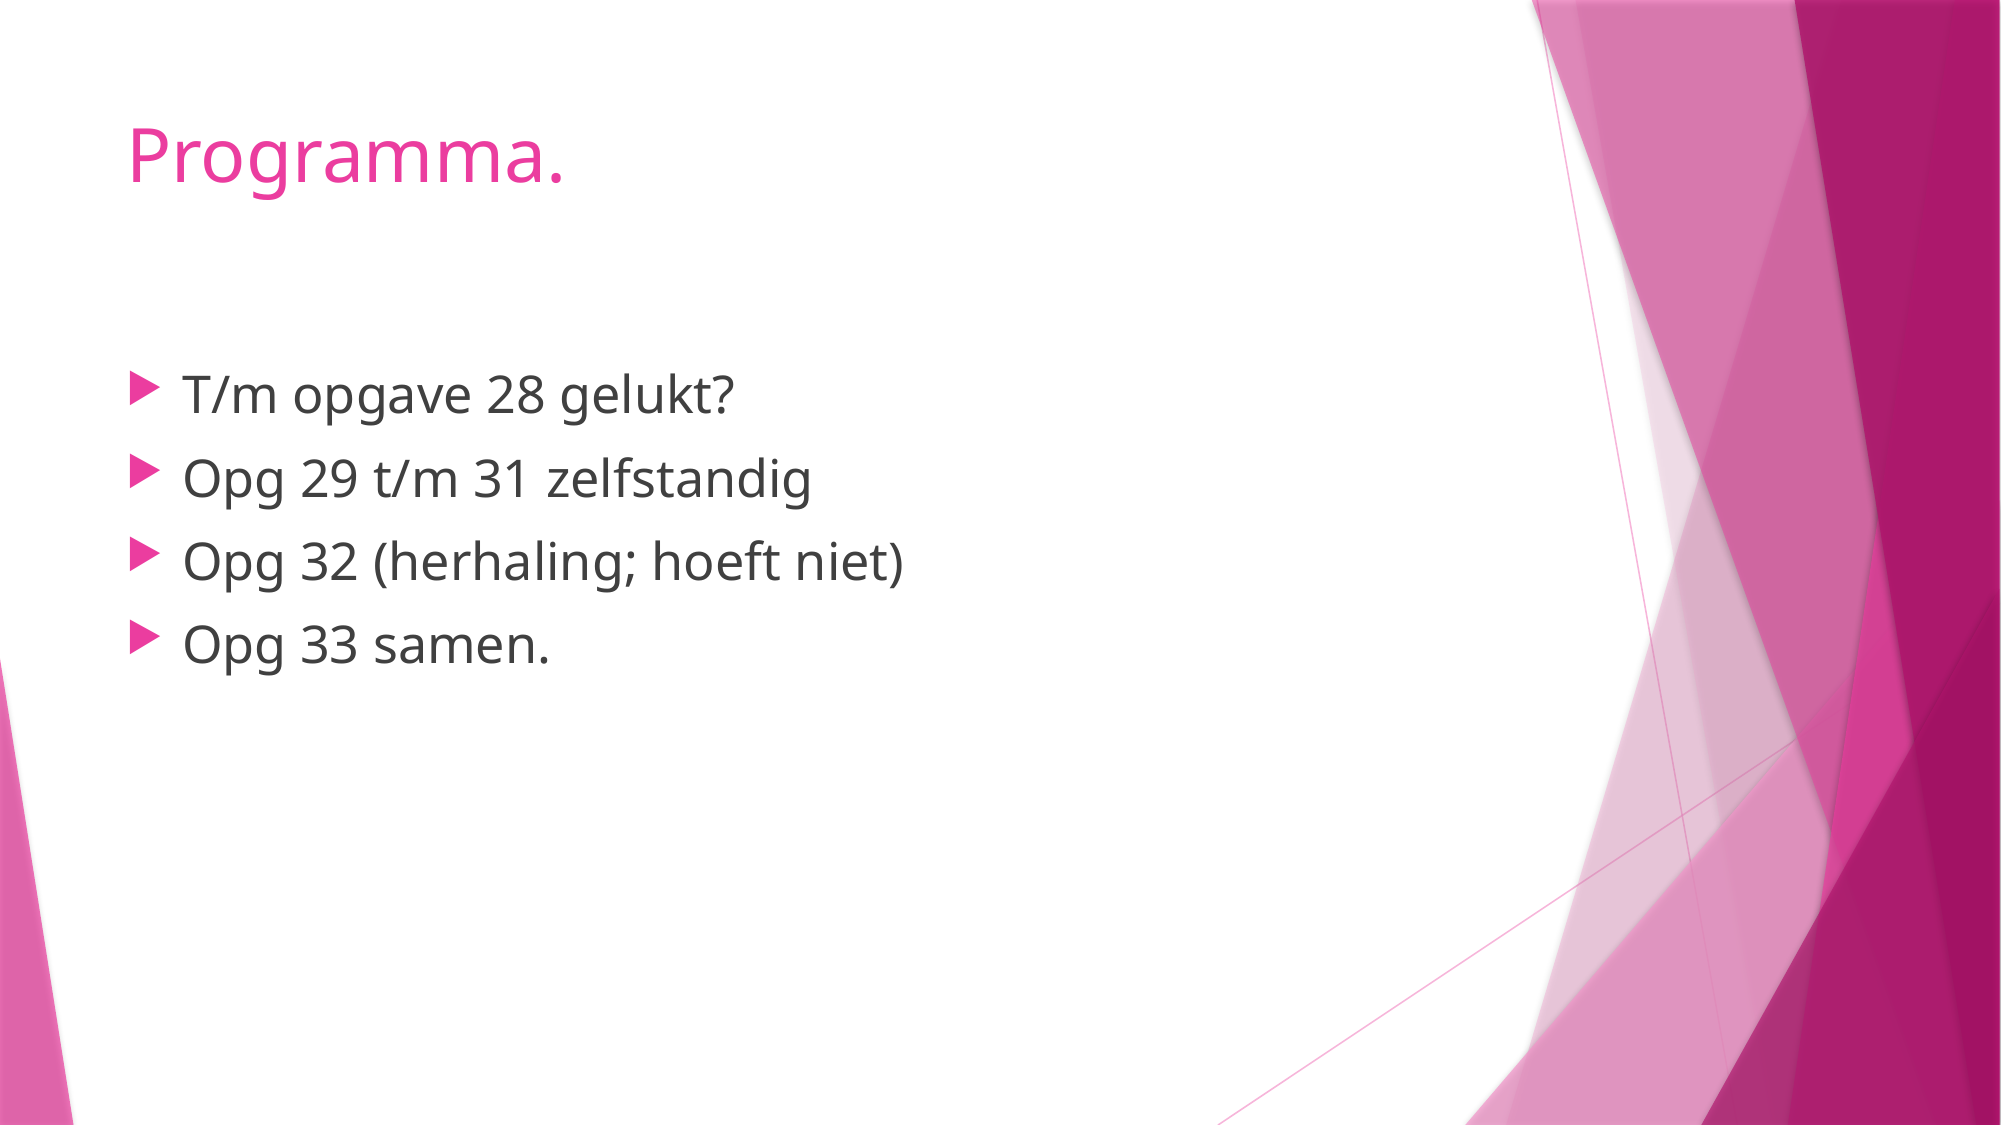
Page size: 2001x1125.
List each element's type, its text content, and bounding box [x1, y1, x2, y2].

title Programma. [111, 99, 1522, 317]
list T/m opgave 28 gelukt? Opg 29 t/m 31 zelfstandig Opg 32 (herhaling; hoeft niet) Opg 33 samen. [111, 354, 1522, 992]
